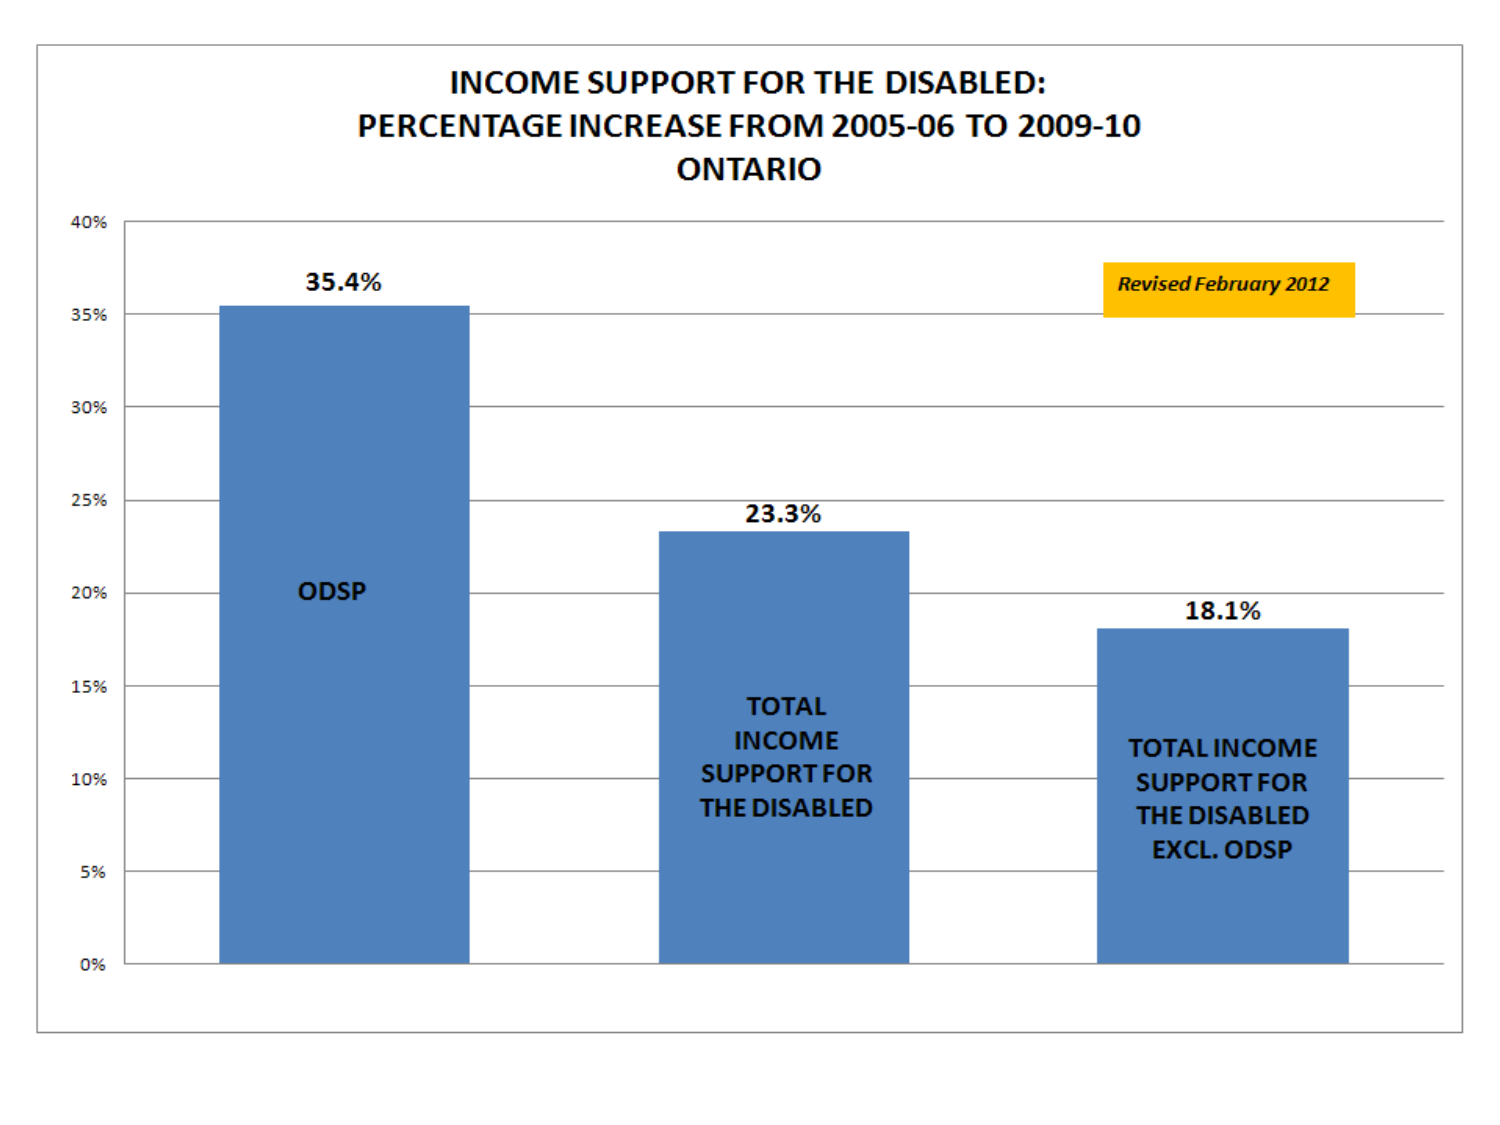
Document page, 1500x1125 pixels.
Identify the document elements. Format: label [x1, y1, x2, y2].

picture [35, 43, 1465, 1036]
